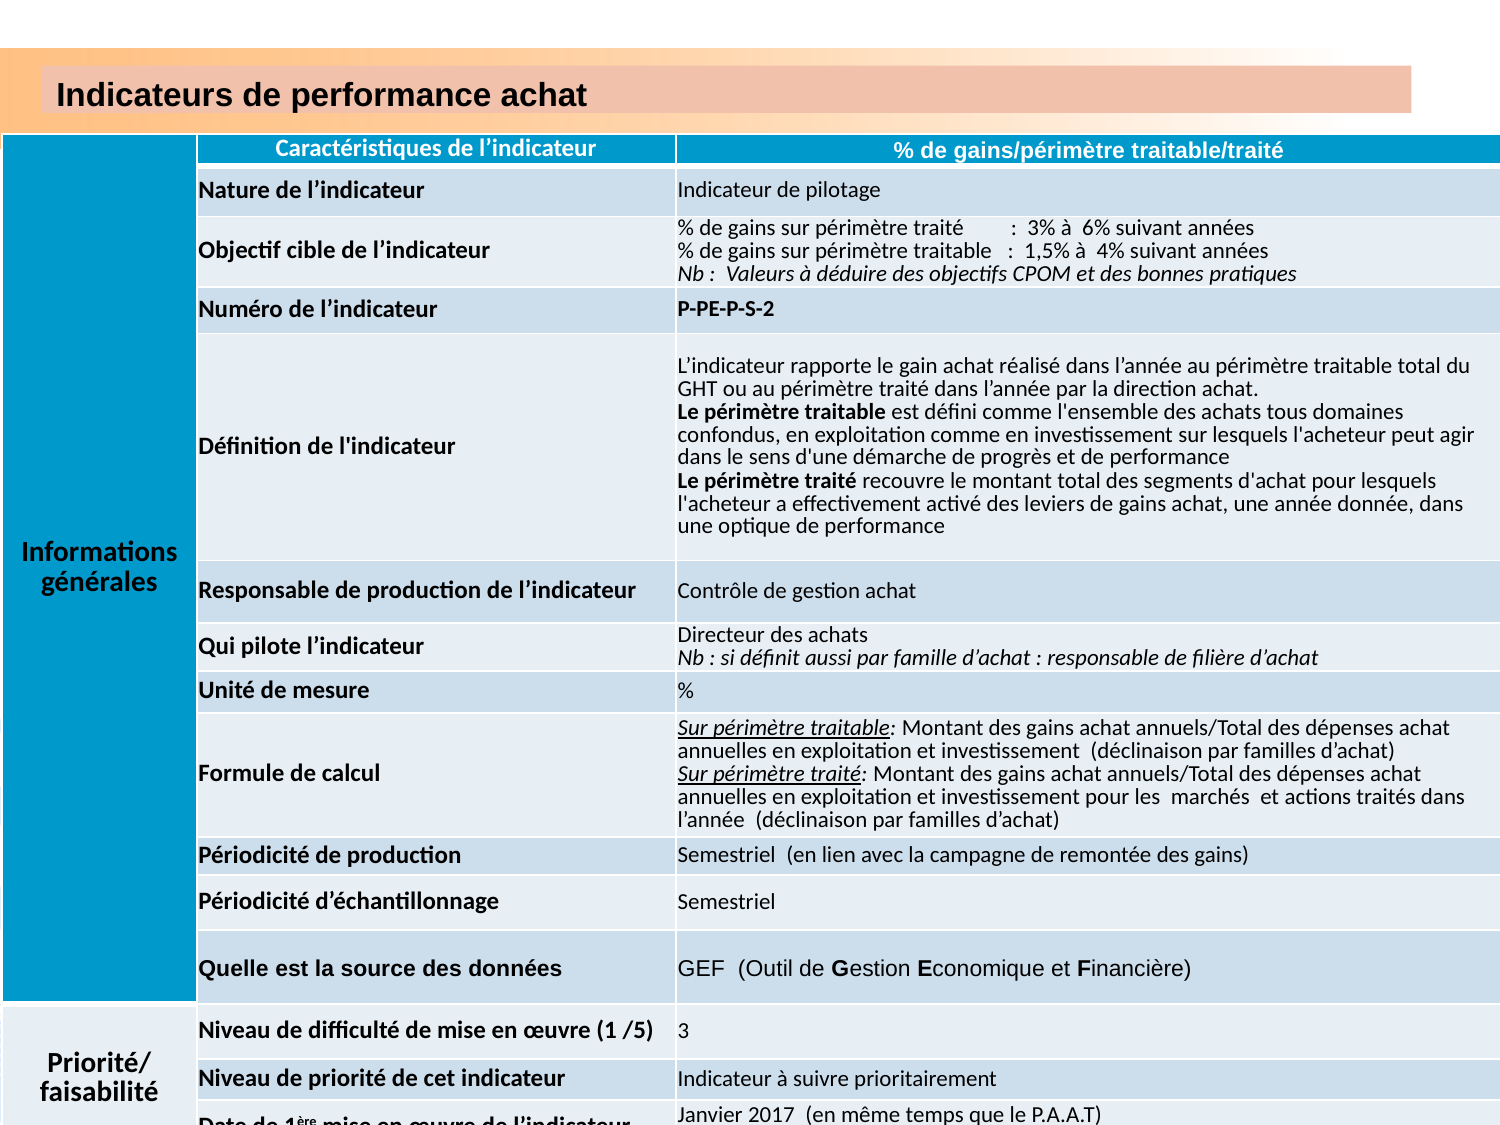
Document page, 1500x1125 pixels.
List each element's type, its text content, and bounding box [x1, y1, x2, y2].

table_header Informations générales [3, 135, 196, 1001]
table_cell Niveau de priorité de cet indicateur [198, 1060, 675, 1099]
table_cell Date de 1ère mise en œuvre de l’indicateur [198, 1101, 675, 1125]
table_cell Définition de l'indicateur [198, 334, 675, 560]
table_header Caractéristiques de l’indicateur [198, 135, 675, 163]
table_header % de gains/périmètre traitable/traité [677, 135, 1500, 163]
table_cell Semestriel (en lien avec la campagne de remontée des gains) [677, 838, 1500, 874]
table_cell Unité de mesure [198, 672, 675, 712]
table_cell Niveau de difficulté de mise en œuvre (1 /5) [198, 1005, 675, 1058]
table_cell Périodicité de production [198, 838, 675, 874]
table_cell 3 [677, 1005, 1500, 1058]
table_cell Contrôle de gestion achat [677, 561, 1500, 622]
table_cell Objectif cible de l’indicateur [198, 217, 675, 286]
table_cell Nature de l’indicateur [198, 169, 675, 216]
table_cell Directeur des achats Nb : si définit aussi par famille d’achat : responsable de filière d’achat [677, 624, 1500, 670]
table_cell Périodicité d’échantillonnage [198, 876, 675, 929]
table_cell Priorité/ faisabilité [3, 1007, 196, 1125]
table_cell % de gains sur périmètre traité : 3% à 6% suivant années % de gains sur périmètre traitable : 1,5% à 4% suivant années Nb : Valeurs à déduire des objectifs CPOM et des bonnes pratiques [677, 217, 1500, 286]
table_cell Numéro de l’indicateur [198, 288, 675, 333]
table_cell Indicateur de pilotage [677, 169, 1500, 216]
table_cell Sur périmètre traitable: Montant des gains achat annuels/Total des dépenses achat annuelles en exploitation et investissement (déclinaison par familles d’achat) Sur périmètre traité: Montant des gains achat annuels/Total des dépenses achat annuelles en exploitation et investissement pour les marchés et actions traités dans l’année (déclinaison par familles d’achat) [677, 714, 1500, 836]
text_box Indicateurs de performance achat [41, 65, 1412, 113]
table_cell Quelle est la source des données [198, 931, 675, 1003]
table_cell % [677, 672, 1500, 712]
table_cell GEF (Outil de Gestion Economique et Financière) [677, 931, 1500, 1003]
table_cell Responsable de production de l’indicateur [198, 561, 675, 622]
table_cell Qui pilote l’indicateur [198, 624, 675, 670]
table_cell Formule de calcul [198, 714, 675, 836]
table_cell Janvier 2017 (en même temps que le P.A.A.T) [677, 1101, 1500, 1125]
table_cell P-PE-P-S-2 [677, 288, 1500, 333]
table_cell L’indicateur rapporte le gain achat réalisé dans l’année au périmètre traitable total du GHT ou au périmètre traité dans l’année par la direction achat. Le périmètre traitable est défini comme l'ensemble des achats tous domaines confondus, en exploitation comme en investissement sur lesquels l'acheteur peut agir dans le sens d'une démarche de progrès et de performance Le périmètre traité recouvre le montant total des segments d'achat pour lesquels l'acheteur a effectivement activé des leviers de gains achat, une année donnée, dans une optique de performance [677, 334, 1500, 560]
table_cell Semestriel [677, 876, 1500, 929]
table_cell Indicateur à suivre prioritairement [677, 1060, 1500, 1099]
